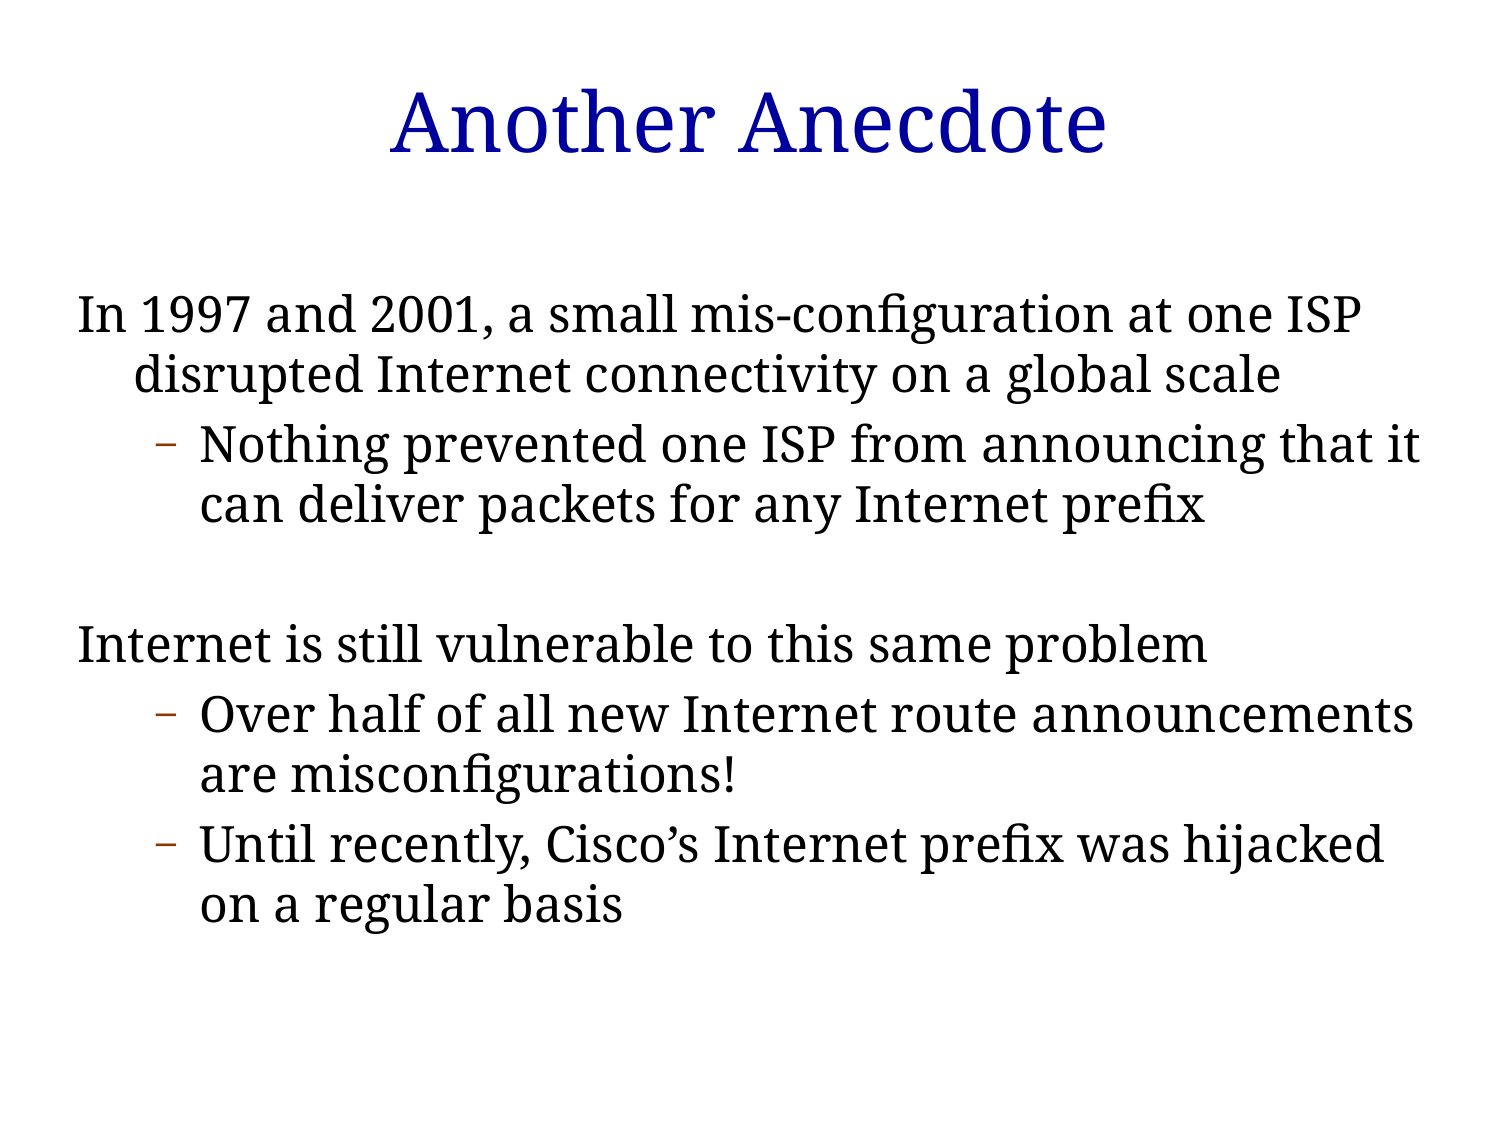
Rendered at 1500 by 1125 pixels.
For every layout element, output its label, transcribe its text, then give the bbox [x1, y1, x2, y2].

list In 1997 and 2001, a small mis-configuration at one ISP disrupted Internet connectivity on a global scale Nothing prevented one ISP from announcing that it can deliver packets for any Internet prefix Internet is still vulnerable to this same problem Over half of all new Internet route announcements are misconfigurations! Until recently, Cisco’s Internet prefix was hijacked on a regular basis [62, 274, 1451, 1029]
title Another Anecdote [74, 47, 1426, 191]
